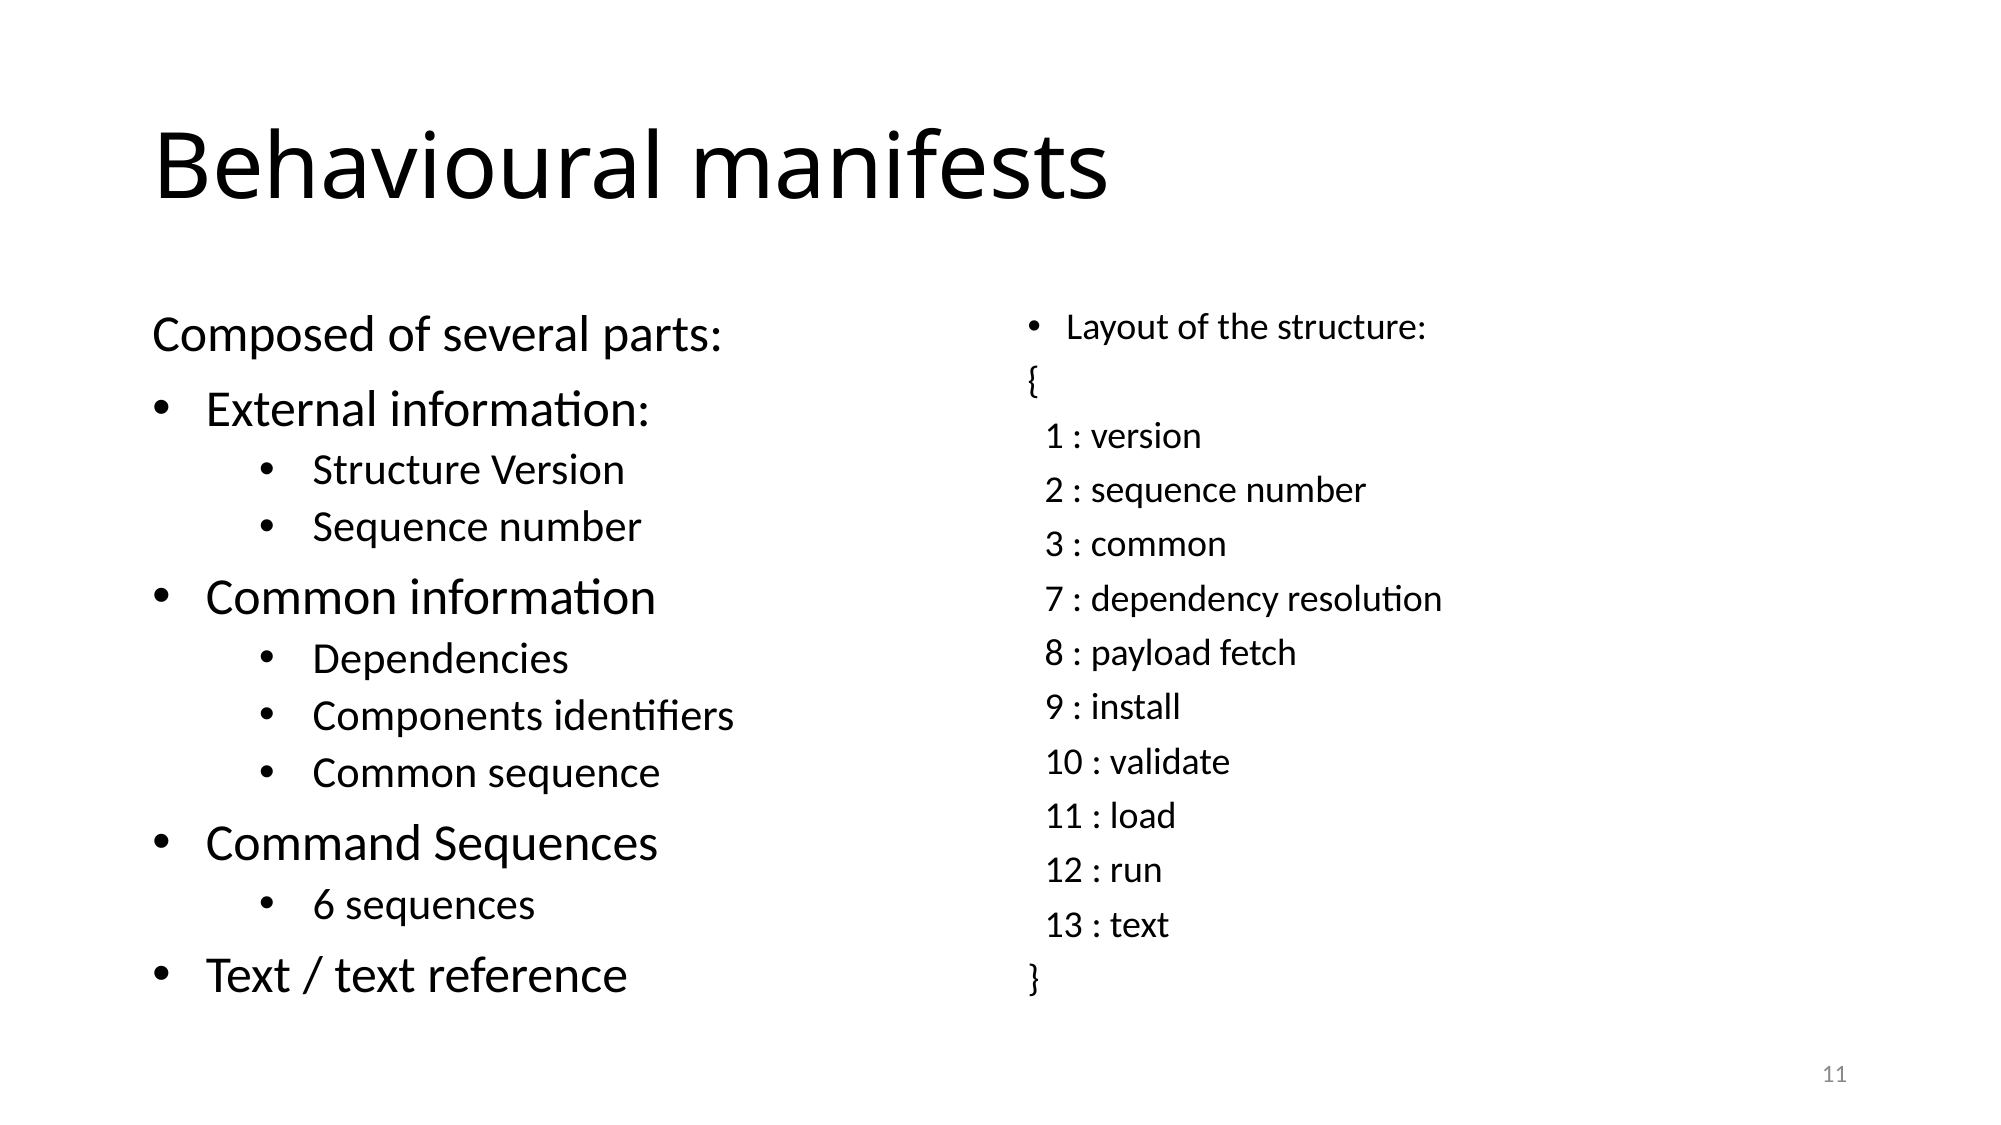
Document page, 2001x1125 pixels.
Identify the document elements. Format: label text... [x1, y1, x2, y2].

title Behavioural manifests [137, 59, 1863, 278]
list Composed of several parts: External information: Structure Version Sequence number Common information Dependencies Components identifiers Common sequence Command Sequences 6 sequences Text / text reference [137, 299, 988, 1014]
slide_number 11 [1412, 1042, 1863, 1103]
list Layout of the structure: { 1 : version 2 : sequence number 3 : common 7 : dependency resolution 8 : payload fetch 9 : install 10 : validate 11 : load 12 : run 13 : text } [1012, 299, 1863, 1014]
